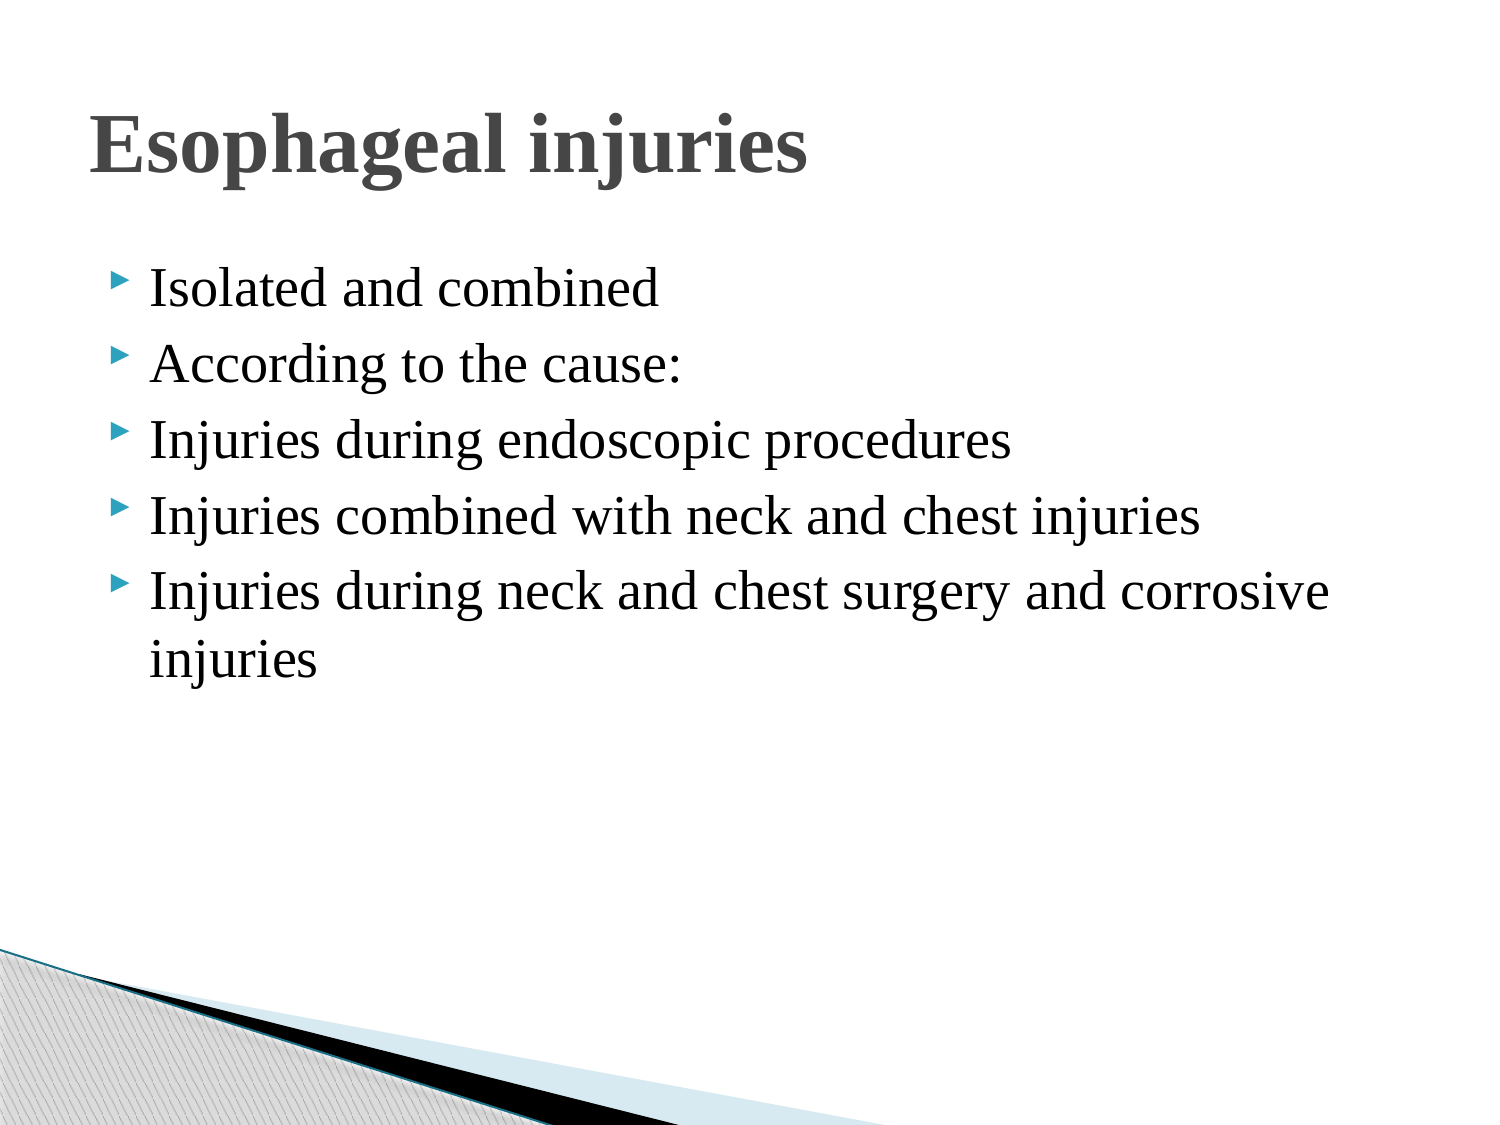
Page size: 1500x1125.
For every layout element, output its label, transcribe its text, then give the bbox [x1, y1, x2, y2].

list Isolated and combined According to the cause: Injuries during endoscopic procedures Injuries combined with neck and chest injuries Injuries during neck and chest surgery and corrosive injuries [75, 243, 1425, 986]
title Esophageal injuries [75, 45, 1425, 233]
